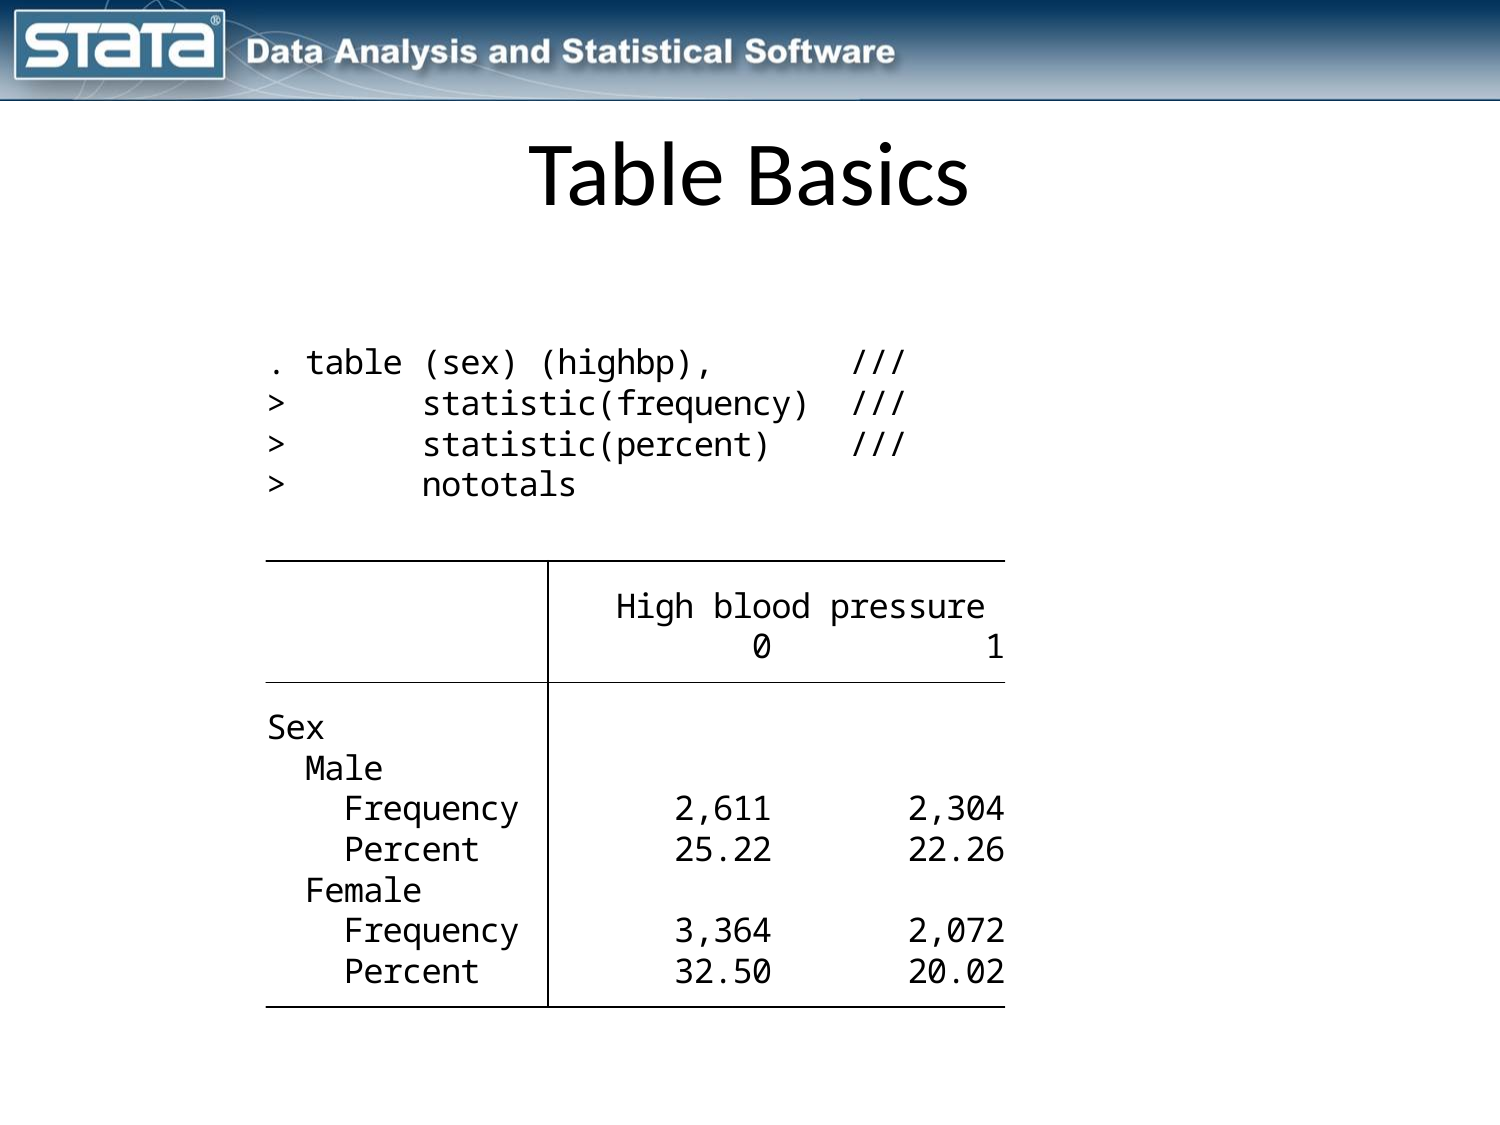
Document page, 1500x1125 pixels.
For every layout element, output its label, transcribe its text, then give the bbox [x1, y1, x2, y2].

picture [0, 0, 1500, 102]
picture [249, 338, 1051, 1029]
title Table Basics [0, 108, 1500, 238]
